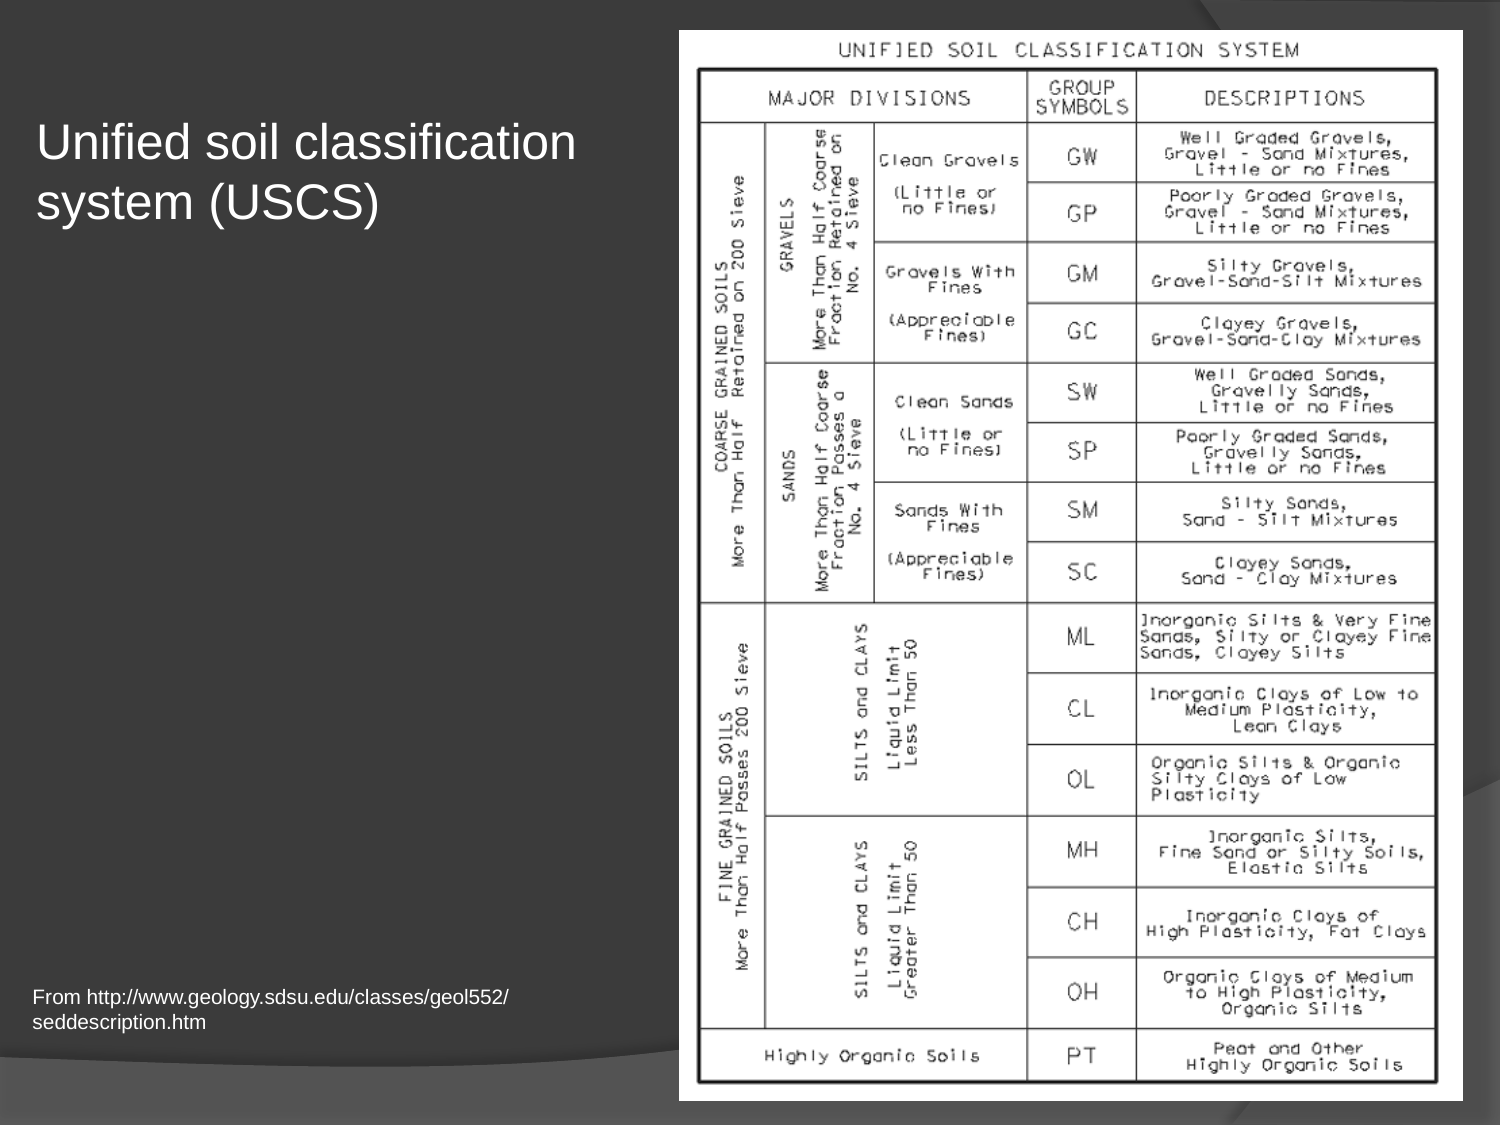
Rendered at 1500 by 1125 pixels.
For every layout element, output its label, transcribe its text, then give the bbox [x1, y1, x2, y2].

picture [678, 30, 1463, 1101]
text_box Unified soil classification system (USCS) [21, 101, 607, 237]
text_box From http://www.geology.sdsu.edu/classes/geol552/seddescription.htm [17, 975, 668, 1041]
